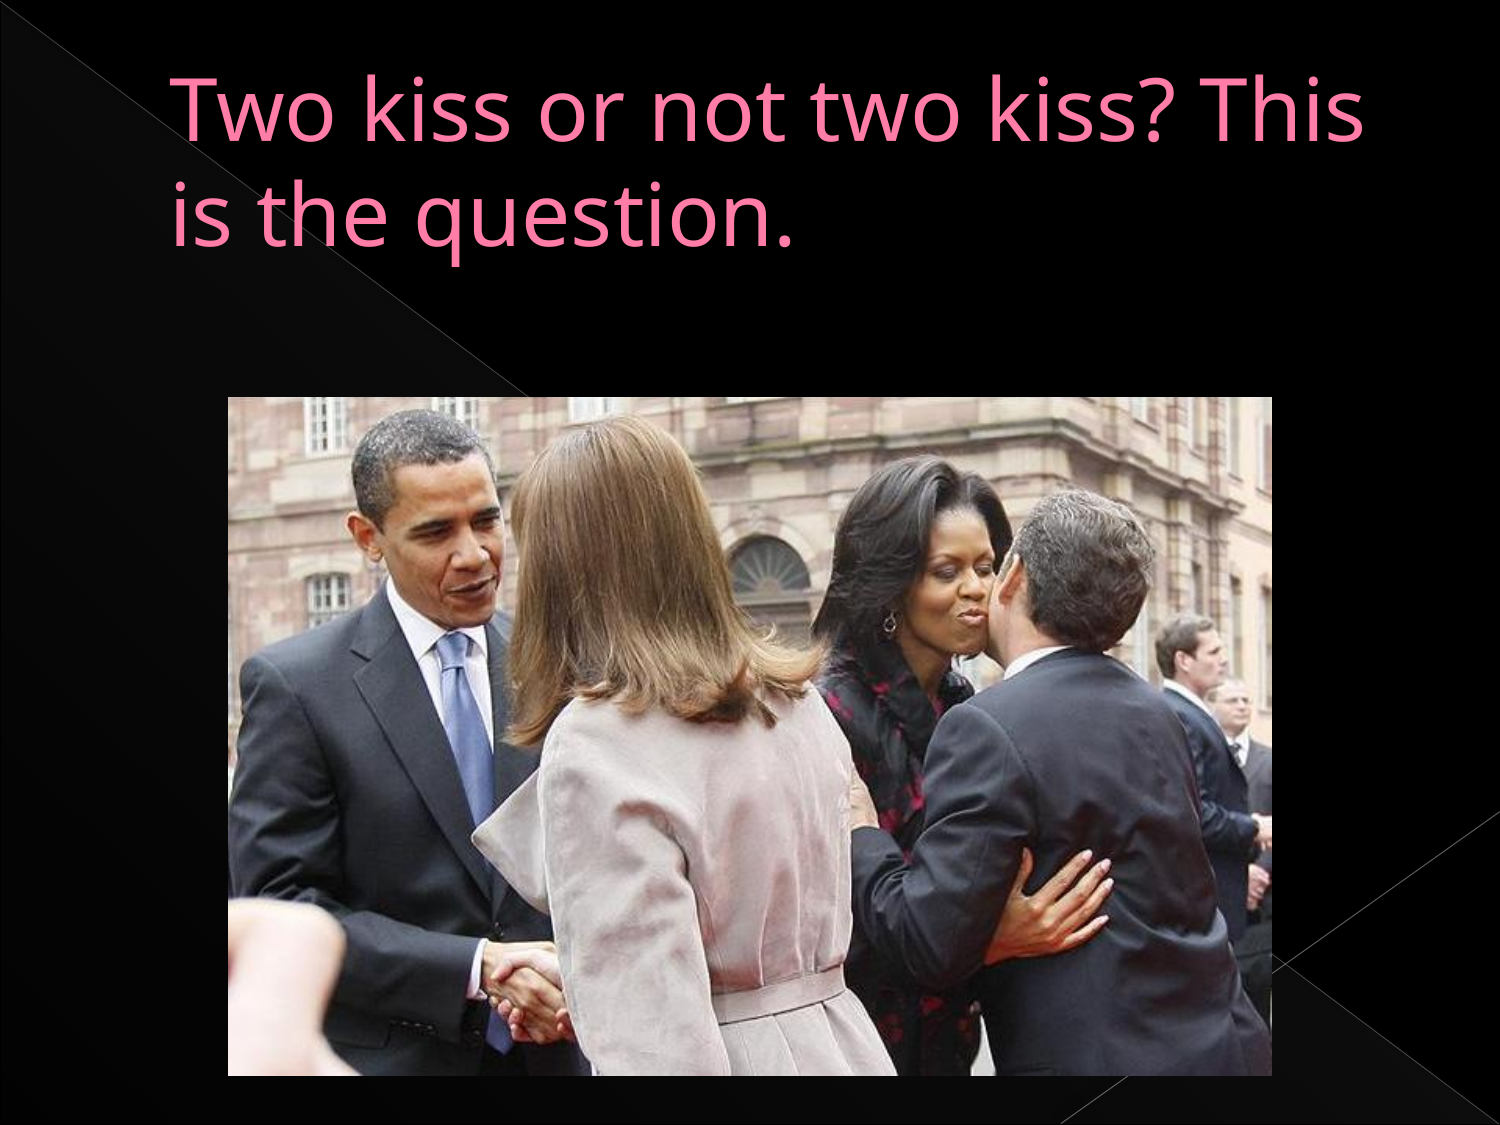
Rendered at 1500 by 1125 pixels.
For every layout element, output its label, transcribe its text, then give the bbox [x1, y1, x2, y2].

picture [227, 396, 1273, 1076]
title Two kiss or not two kiss? This is the question. [75, 43, 1425, 274]
